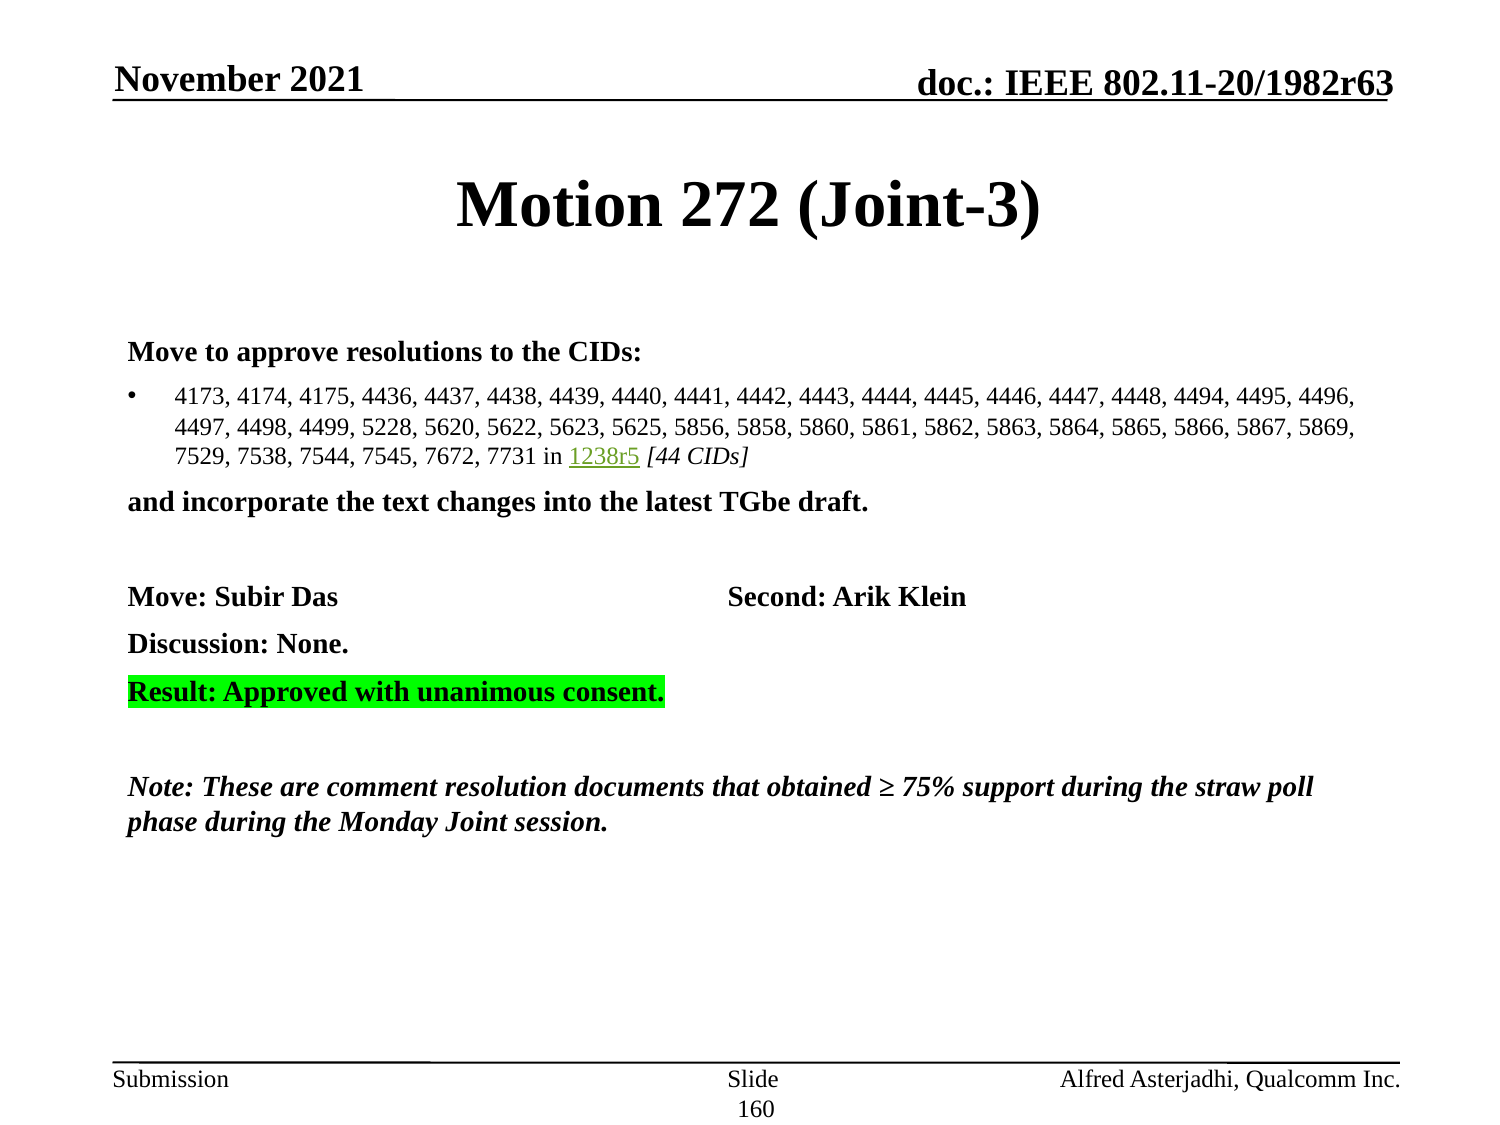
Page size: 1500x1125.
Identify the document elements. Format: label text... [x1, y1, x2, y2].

footer Alfred Asterjadhi, Qualcomm Inc. [878, 1061, 1402, 1093]
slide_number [114, 54, 423, 100]
slide_number Slide 160 [712, 1061, 800, 1123]
list Move to approve resolutions to the CIDs: 4173, 4174, 4175, 4436, 4437, 4438, 4439, 4440, 4441, 4442, 4443, 4444, 4445, 4446, 4447, 4448, 4494, 4495, 4496, 4497, 4498, 4499, 5228, 5620, 5622, 5623, 5625, 5856, 5858, 5860, 5861, 5862, 5863, 5864, 5865, 5866, 5867, 5869, 7529, 7538, 7544, 7545, 7672, 7731 in 1238r5 [44 CIDs] and incorporate the text changes into the latest TGbe draft. Move: Subir Das Second: Arik Klein Discussion: None. Result: Approved with unanimous consent. Note: These are comment resolution documents that obtained ≥ 75% support during the straw poll phase during the Monday Joint session. [112, 324, 1388, 1063]
title Motion 272 (Joint-3) [112, 112, 1388, 288]
